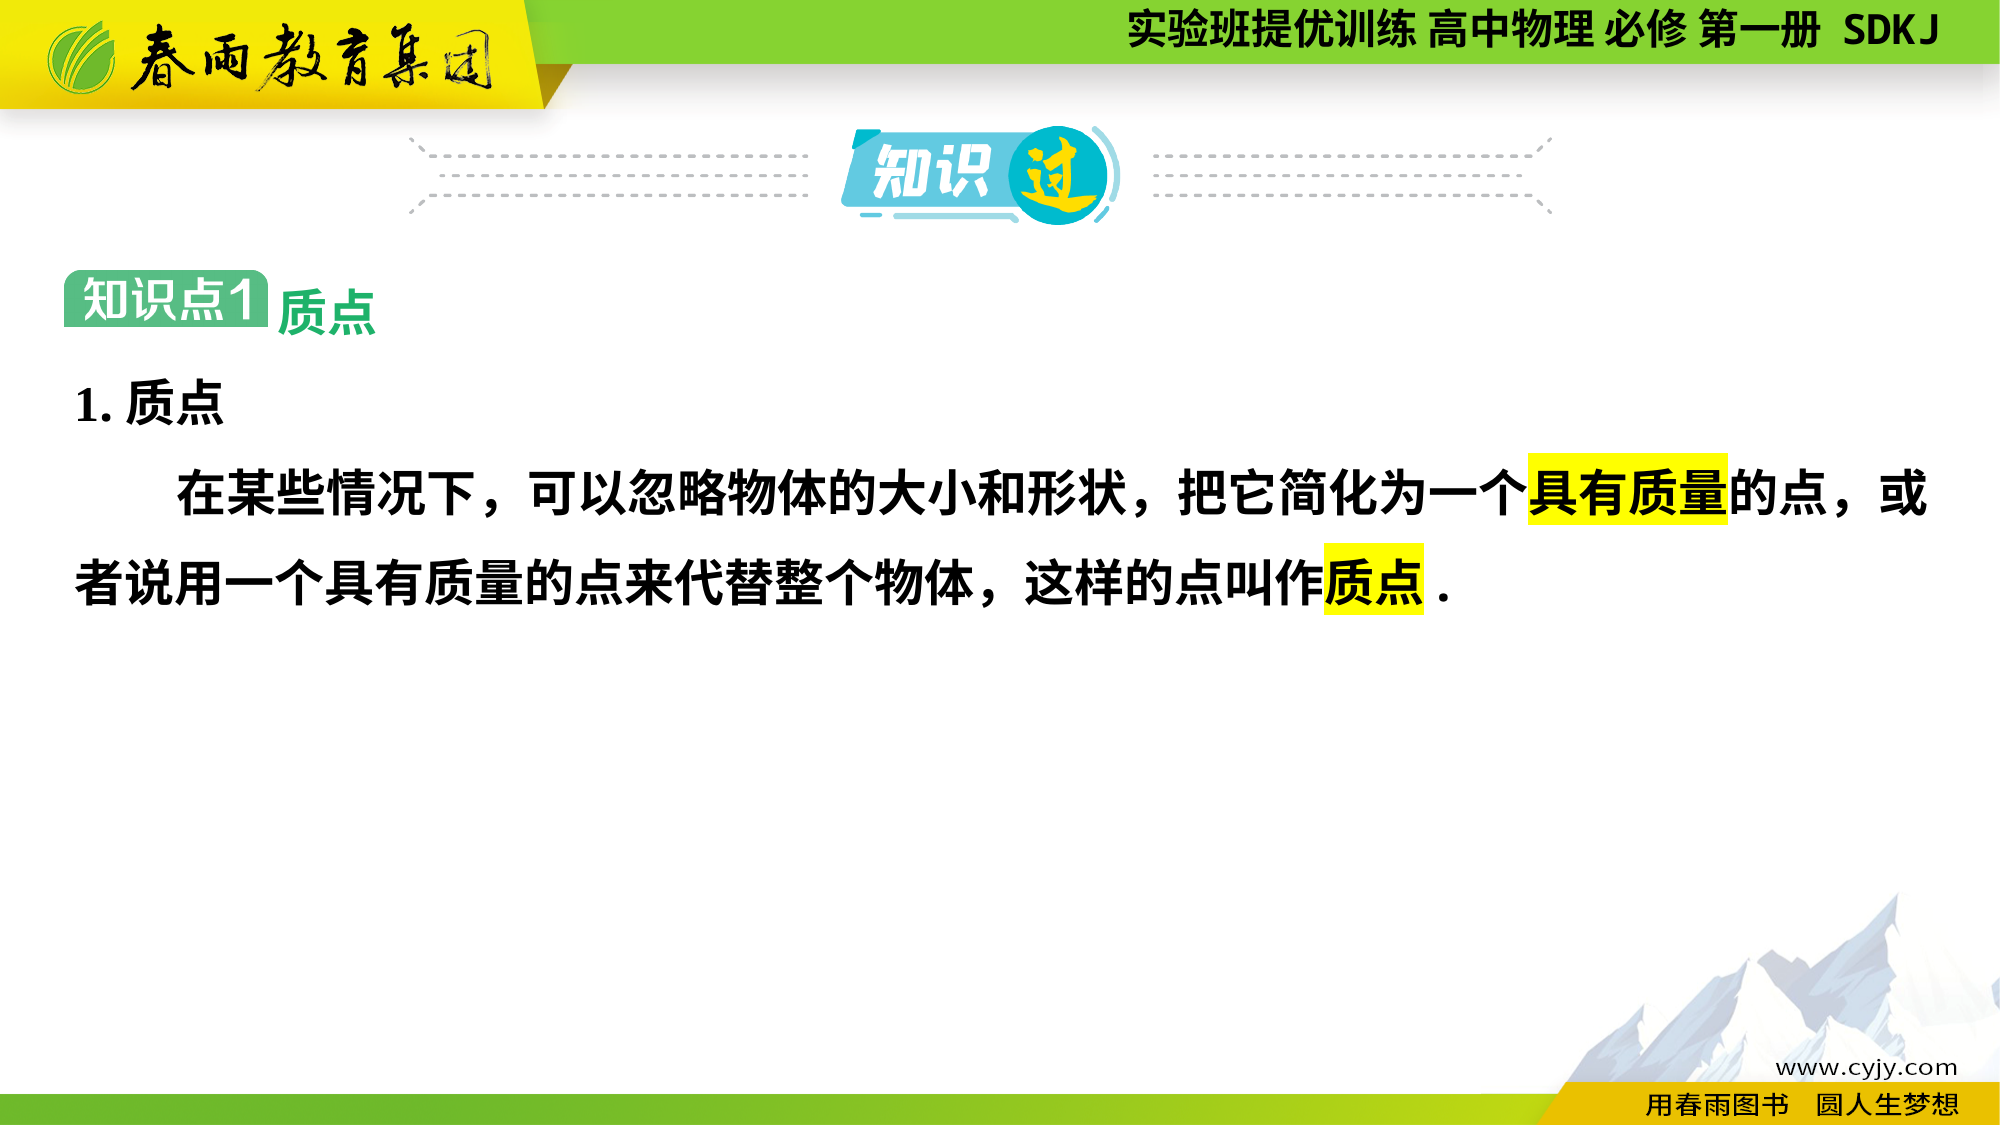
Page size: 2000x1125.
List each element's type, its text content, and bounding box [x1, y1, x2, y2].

picture [0, 0, 2000, 1125]
list 质点 1.质点 在某些情况下，可以忽略物体的大小和形状，把它简化为一个具有质量的点，或者说用一个具有质量的点来代替整个物体，这样的点叫作质点. [59, 243, 1944, 623]
